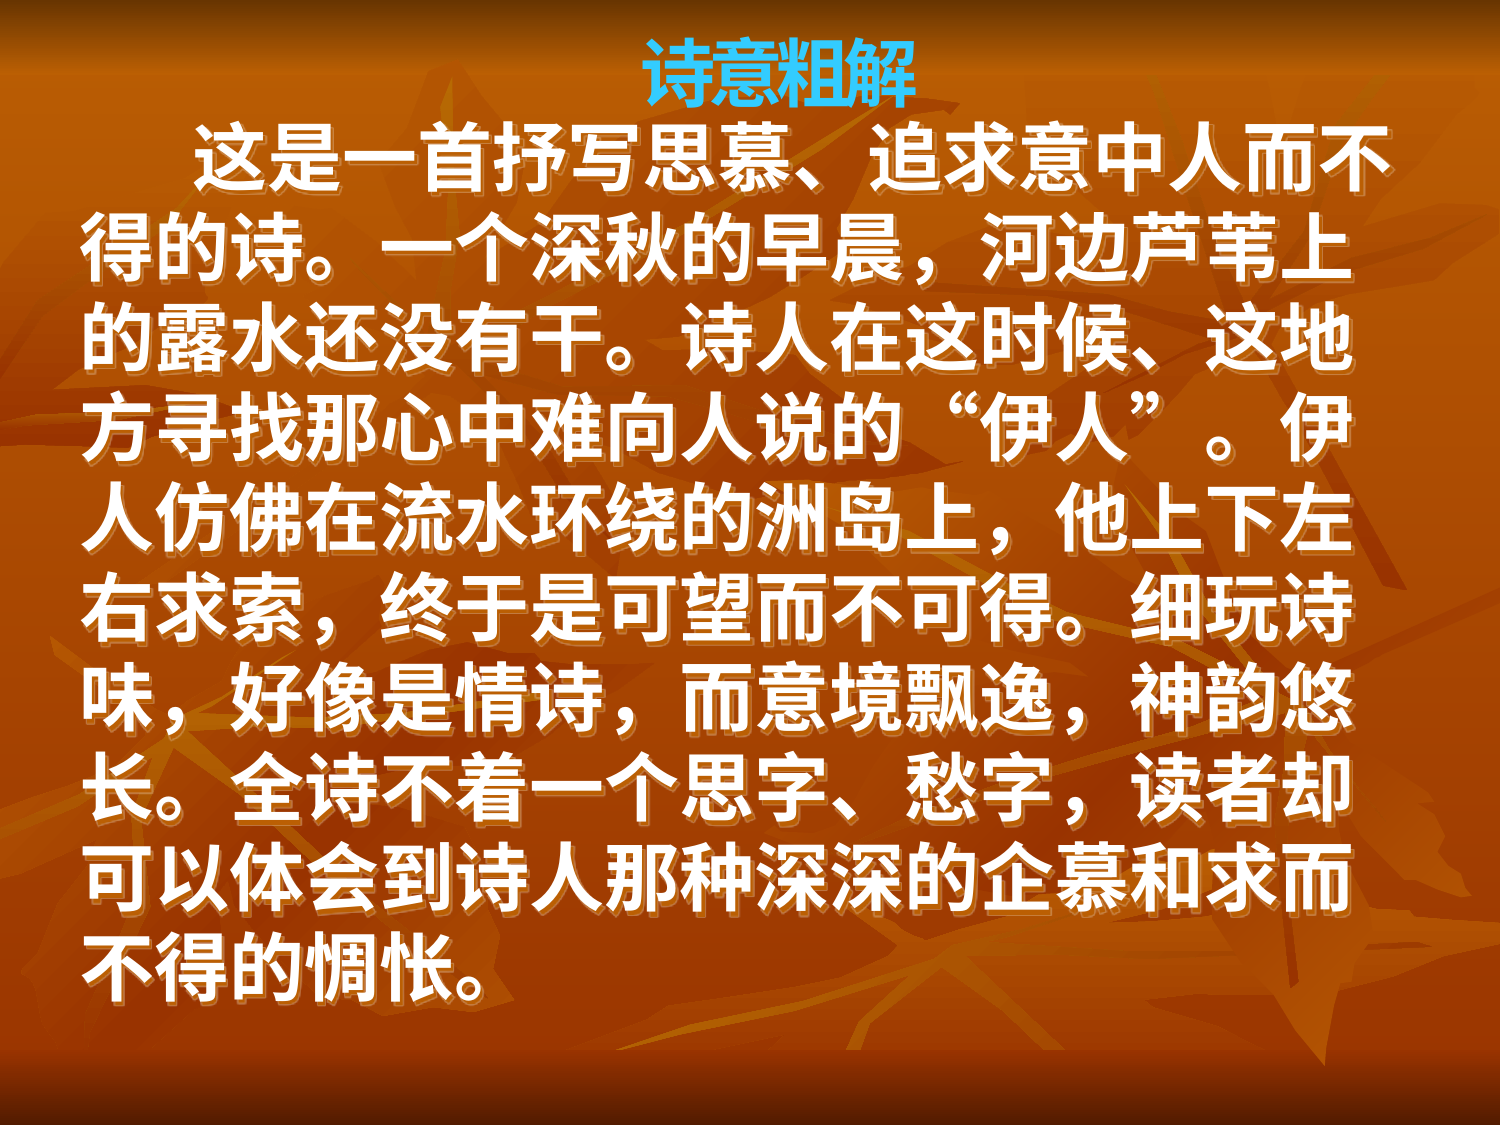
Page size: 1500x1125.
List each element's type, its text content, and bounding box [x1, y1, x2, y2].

text_box 这是一首抒写思慕、追求意中人而不得的诗。一个深秋的早晨，河边芦苇上的露水还没有干。诗人在这时候、这地方寻找那心中难向人说的“伊人”。伊人仿佛在流水环绕的洲岛上，他上下左右求索，终于是可望而不可得。细玩诗味，好像是情诗，而意境飘逸，神韵悠长。全诗不着一个思字、愁字，读者却可以体会到诗人那种深深的企慕和求而不得的惆怅。 [64, 102, 1431, 1018]
text_box 诗意粗解 [490, 19, 1069, 124]
